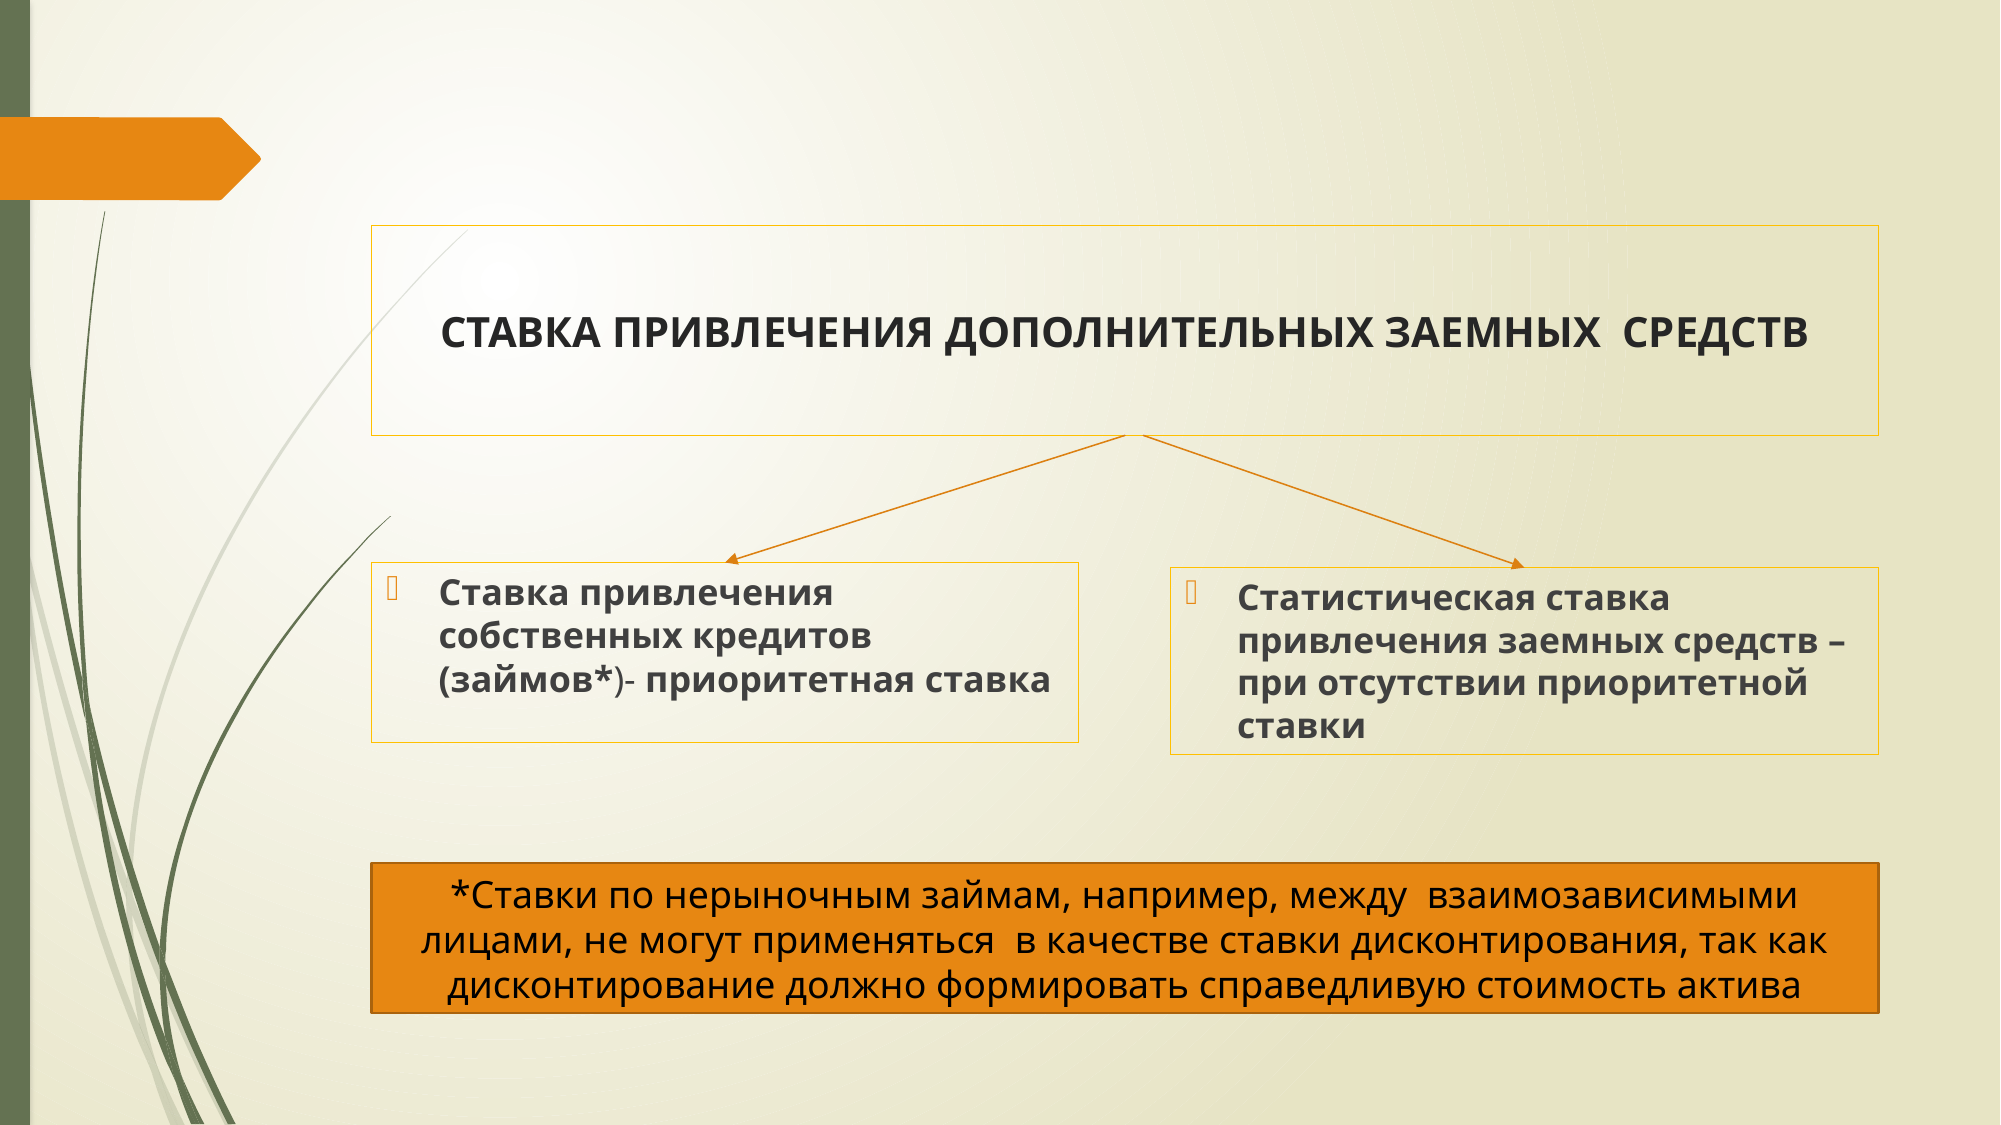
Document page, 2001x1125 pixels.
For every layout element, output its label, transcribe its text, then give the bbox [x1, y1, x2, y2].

list Статистическая ставка привлечения заемных средств – при отсутствии приоритетной ставки [1170, 567, 1879, 755]
title СТАВКА ПРИВЛЕЧЕНИЯ ДОПОЛНИТЕЛЬНЫХ ЗАЕМНЫХ СРЕДСТВ [371, 225, 1879, 436]
text_box *Ставки по нерыночным займам, например, между взаимозависимыми лицами, не могут применяться в качестве ставки дисконтирования, так как дисконтирование должно формировать справедливую стоимость актива [370, 862, 1880, 1014]
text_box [724, 435, 1126, 563]
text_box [1143, 435, 1525, 568]
list Ставка привлечения собственных кредитов (займов*)- приоритетная ставка [371, 562, 1079, 743]
